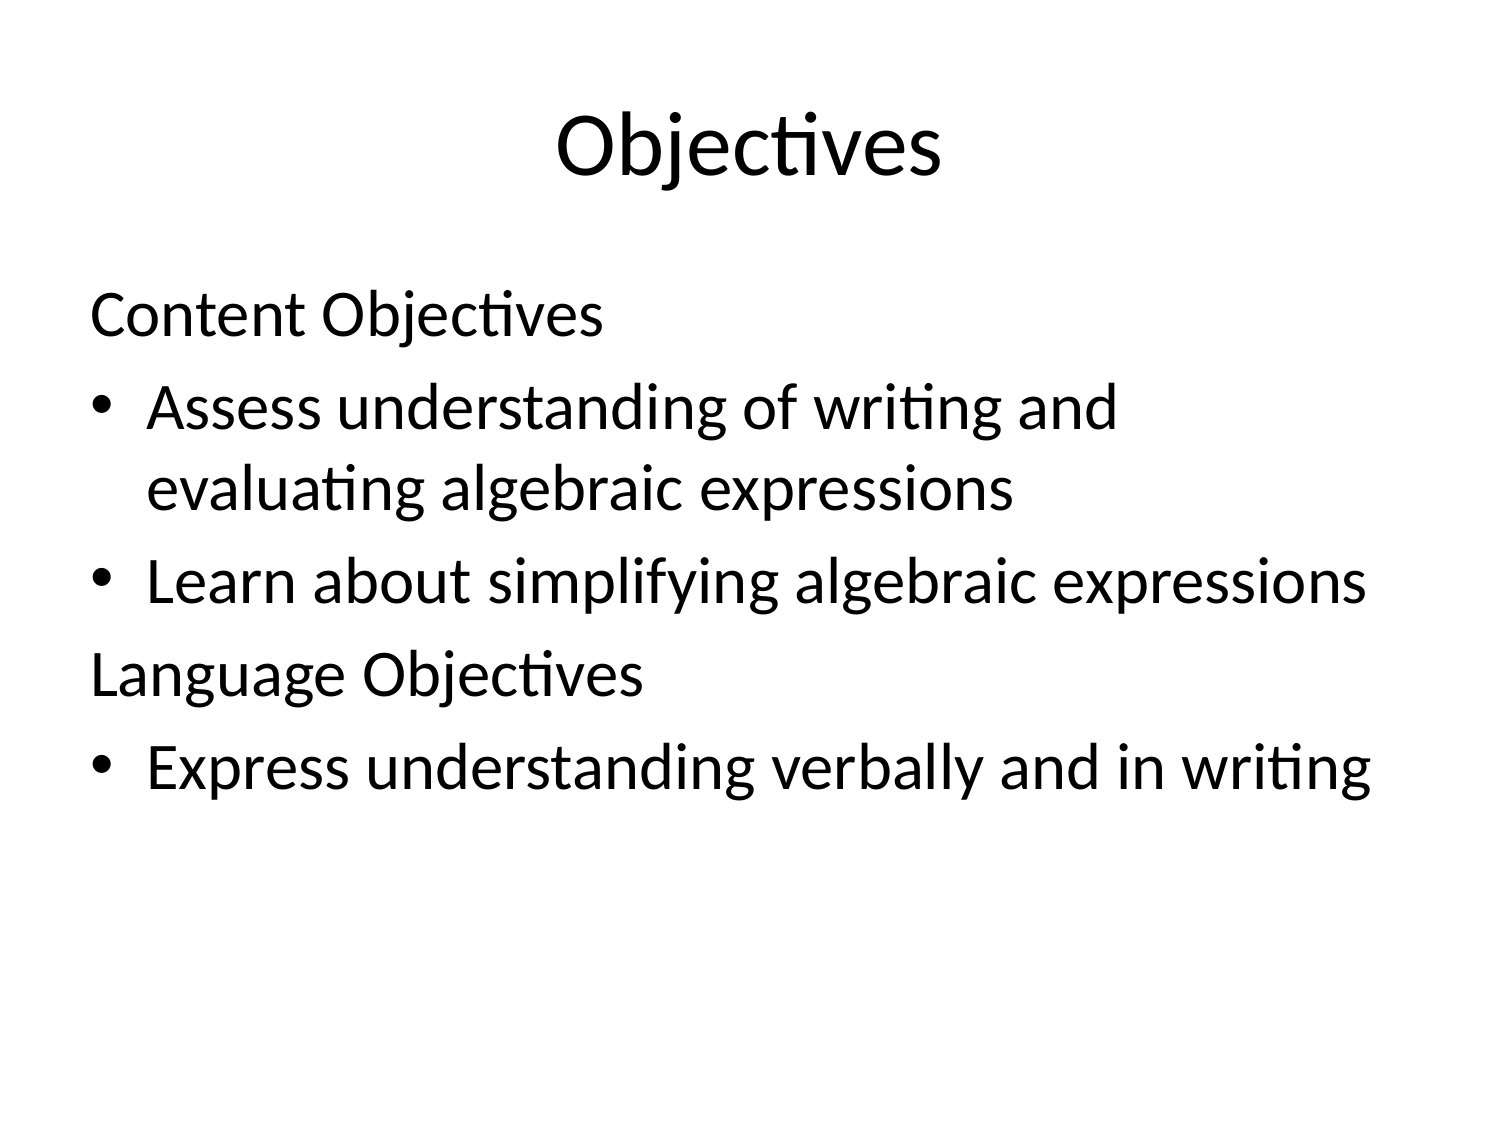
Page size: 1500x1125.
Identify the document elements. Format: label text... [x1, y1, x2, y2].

list Content Objectives Assess understanding of writing and evaluating algebraic expressions Learn about simplifying algebraic expressions Language Objectives Express understanding verbally and in writing [75, 262, 1425, 1005]
title Objectives [75, 45, 1425, 233]
